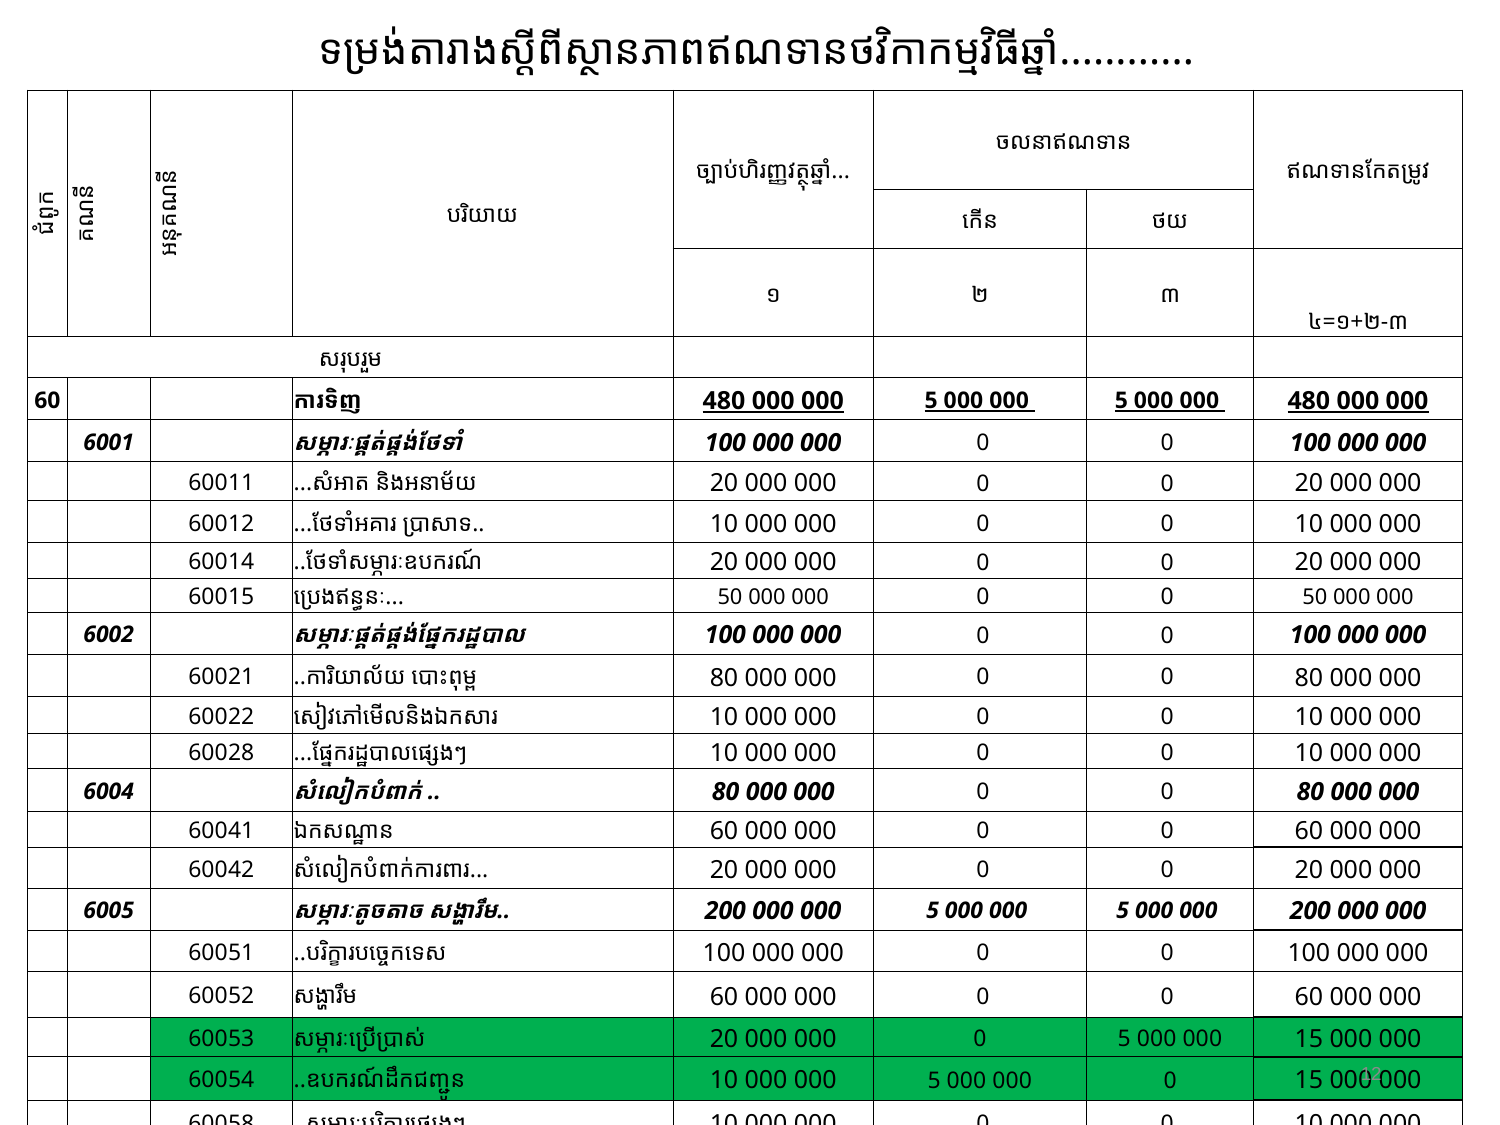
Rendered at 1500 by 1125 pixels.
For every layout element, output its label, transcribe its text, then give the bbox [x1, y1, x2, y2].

table_cell 20 000 000 [674, 848, 873, 888]
table_cell 100 000 000 [1254, 613, 1462, 654]
table_cell [28, 655, 67, 696]
table_header បរិយាយ [293, 91, 673, 336]
table_cell 0 [874, 734, 1086, 768]
table_cell សំលៀកបំពាក់ .. [293, 769, 673, 811]
table_cell 480 000 000 [674, 378, 873, 419]
table_cell 60 000 000 [674, 972, 873, 1017]
table_cell 6002 [68, 613, 150, 654]
table_cell ..ថែទាំសម្ភារៈឧបករណ៍ [293, 543, 673, 578]
table_cell 60 000 000 [1254, 812, 1462, 846]
table_cell 5 000 000 [1087, 889, 1253, 930]
table_cell សង្ហារឹម [293, 972, 673, 1017]
table_cell 50 000 000 [1254, 579, 1462, 612]
table_cell [28, 501, 67, 542]
table_cell 80 000 000 [674, 655, 873, 696]
table_cell 5 000 000 [874, 378, 1086, 419]
table_cell [1254, 337, 1462, 377]
table_cell 20 000 000 [674, 462, 873, 500]
table_cell [68, 812, 150, 847]
table_cell 6005 [68, 889, 150, 930]
table_cell 60011 [151, 462, 292, 500]
table_cell 60054 [151, 1057, 292, 1100]
table_cell ..ការិយាល័យ បោះពុម្ព [293, 655, 673, 696]
table_cell 60015 [151, 579, 292, 612]
table_cell 60012 [151, 501, 292, 542]
table_cell 100 000 000 [674, 931, 873, 971]
table_cell 0 [1087, 655, 1253, 696]
table_header គណនី [68, 91, 150, 336]
table_cell 200 000 000 [1254, 889, 1462, 929]
table_cell សម្ភារៈប្រើប្រាស់ [293, 1018, 673, 1056]
slide_number 12 [1059, 1042, 1397, 1103]
table_cell [28, 848, 67, 888]
table_cell 0 [874, 420, 1086, 461]
table_cell [28, 420, 67, 461]
table_cell 0 [1087, 579, 1253, 612]
table_cell [151, 613, 292, 654]
table_cell 5 000 000 [1087, 1018, 1253, 1042]
table_cell [28, 931, 67, 971]
table_cell [674, 337, 873, 377]
table_cell 0 [874, 462, 1086, 500]
table_cell កើន [874, 190, 1086, 248]
table_cell [68, 378, 150, 419]
table_cell 80 000 000 [1254, 655, 1462, 696]
table_cell [68, 655, 150, 696]
table_header ជំពូក [28, 91, 67, 336]
table_cell 60051 [151, 931, 292, 971]
table_cell 60022 [151, 697, 292, 733]
table_cell 0 [1087, 462, 1253, 500]
table_cell 0 [874, 848, 1086, 888]
table_cell [874, 337, 1086, 377]
table_cell 60042 [151, 848, 292, 888]
table_cell [28, 462, 67, 500]
table_cell 20 000 000 [1254, 848, 1462, 888]
table_cell 0 [1087, 812, 1253, 847]
table_cell 20 000 000 [1254, 543, 1462, 578]
table_cell 60028 [151, 734, 292, 768]
table_cell ...ផ្នែករដ្ឋបាលផ្សេងៗ [293, 734, 673, 768]
table_cell 0 [874, 812, 1086, 847]
table_cell 100 000 000 [1254, 420, 1462, 461]
table_cell [28, 734, 67, 768]
table_cell ..សម្ភារៈបរិក្ខារផ្សេងៗ [293, 1101, 673, 1125]
table_cell [68, 501, 150, 542]
table_cell 10 000 000 [674, 1101, 873, 1125]
table_cell [1087, 337, 1253, 377]
table_cell 0 [1087, 734, 1253, 768]
table_cell 60058 [151, 1101, 292, 1125]
table_cell 0 [1087, 769, 1253, 811]
table_cell សម្ភារៈផ្គត់ផ្គង់ផ្នែករដ្ឋបាល [293, 613, 673, 654]
table_cell [68, 972, 150, 1017]
table_cell ១ [674, 249, 873, 336]
title ទម្រង់​តារាងស្ដីពីស្ថានភាពឥណទានថវិកាកម្មវិធីឆ្នាំ............​ [50, 12, 1463, 90]
table_cell 5 000 000 [874, 1057, 1059, 1100]
table_cell 0 [1087, 697, 1253, 733]
table_cell 10 000 000 [674, 501, 873, 542]
table_cell 0 [874, 579, 1086, 612]
table_cell 0 [874, 655, 1086, 696]
table_header ឥណទានកែតម្រូវ [1254, 91, 1462, 248]
table_cell 60 000 000 [1254, 972, 1462, 1016]
table_cell 0 [1087, 1103, 1253, 1125]
table_cell 0 [1087, 543, 1253, 578]
table_cell [28, 889, 67, 930]
table_cell [151, 769, 292, 811]
table_cell 10 000 000 [1254, 697, 1462, 733]
table_cell [68, 1101, 150, 1125]
table_cell 6004 [68, 769, 150, 811]
table_cell ..បរិក្ខារបច្ចេកទេស [293, 931, 673, 971]
table_cell [28, 579, 67, 612]
table_cell 60021 [151, 655, 292, 696]
table_cell ឯកសណ្ឋាន [293, 812, 673, 847]
table_cell 0 [874, 543, 1086, 578]
table_cell 0 [874, 1101, 1086, 1125]
table_cell 0 [874, 769, 1086, 811]
table_cell [68, 543, 150, 578]
table_cell [68, 462, 150, 500]
table_cell 20 000 000 [674, 1018, 873, 1056]
table_cell ...សំអាត និងអនាម័យ [293, 462, 673, 500]
table_cell 0 [874, 931, 1086, 971]
table_cell 10 000 000 [674, 734, 873, 768]
table_cell 0 [874, 1018, 1086, 1056]
table_cell 50 000 000 [674, 579, 873, 612]
table_cell សៀវភៅមើលនិងឯកសារ [293, 697, 673, 733]
table_cell 60041 [151, 812, 292, 847]
table_cell ២ [874, 249, 1086, 336]
table_cell [68, 848, 150, 888]
table_cell សំលៀកបំពាក់ការពារ... [293, 848, 673, 888]
table_cell 5 000 000 [1087, 378, 1253, 419]
table_cell សម្ភារៈផ្គត់ផ្គង់ថែទាំ [293, 420, 673, 461]
table_cell [151, 420, 292, 461]
table_cell 10 000 000 [674, 697, 873, 733]
table_cell 0 [874, 501, 1086, 542]
table_cell [68, 734, 150, 768]
table_cell ៤=១+២-៣ [1254, 249, 1462, 336]
table_cell [28, 697, 67, 733]
table_header ច្បាប់ហិរញ្ញវត្ថុឆ្នាំ... [674, 91, 873, 248]
table_cell 0 [874, 972, 1086, 1017]
table_cell 60 [28, 378, 67, 419]
table_cell 10 000 000 [1254, 734, 1462, 768]
table_cell 60053 [151, 1018, 292, 1056]
table_cell [28, 613, 67, 654]
table_cell 10 000 000 [1254, 501, 1462, 542]
table_cell 200 000 000 [674, 889, 873, 930]
table_cell [28, 1057, 67, 1100]
table_cell 0 [1087, 501, 1253, 542]
table_cell 15 000 000 [1397, 1058, 1462, 1099]
table_cell [68, 1057, 150, 1100]
table_cell 0 [1087, 972, 1253, 1017]
table_header ចលនាឥណទាន [874, 91, 1253, 189]
table_cell ៣ [1087, 249, 1253, 336]
table_cell [68, 1018, 150, 1056]
table_cell [28, 1018, 67, 1056]
table_cell ..ឧបករណ៍ដឹកជញ្ជូន [293, 1057, 673, 1100]
table_cell [28, 972, 67, 1017]
table_cell 60052 [151, 972, 292, 1017]
table_cell 100 000 000 [674, 613, 873, 654]
table_cell [28, 769, 67, 811]
table_cell 10 000 000 [674, 1057, 873, 1100]
table_cell ...ថែទាំអគារ ប្រាសាទ.. [293, 501, 673, 542]
table_cell 80 000 000 [1254, 769, 1462, 811]
table_cell 6001 [68, 420, 150, 461]
table_cell 480 000 000 [1254, 378, 1462, 419]
table_cell ការទិញ [293, 378, 673, 419]
table_cell ប្រេងឥន្ធនៈ... [293, 579, 673, 612]
table_cell [151, 889, 292, 930]
table_cell 100 000 000 [1254, 931, 1462, 971]
table_cell 10 000 000 [1254, 1101, 1462, 1125]
table_cell 0 [1087, 613, 1253, 654]
table_cell 0 [874, 697, 1086, 733]
table_header អនុគណនី [151, 91, 292, 336]
table_cell [28, 1101, 67, 1125]
table_cell ថយ [1087, 190, 1253, 248]
table_cell 0 [1087, 931, 1253, 971]
table_cell 60 000 000 [674, 812, 873, 847]
table_cell 80 000 000 [674, 769, 873, 811]
table_cell សម្ភារៈតូចតាច សង្ហារឹម.. [293, 889, 673, 930]
table_cell [151, 378, 292, 419]
table_cell 15 000 000 [1254, 1018, 1462, 1056]
table_cell 0 [1087, 420, 1253, 461]
table_cell [68, 579, 150, 612]
table_cell [68, 931, 150, 971]
table_cell [68, 697, 150, 733]
table_cell [28, 812, 67, 847]
table_cell 5 000 000 [874, 889, 1086, 930]
table_cell 20 000 000 [674, 543, 873, 578]
table_cell 20 000 000 [1254, 462, 1462, 500]
table_cell [28, 543, 67, 578]
table_cell 0 [1087, 848, 1253, 888]
table_cell សរុបរួម [28, 337, 673, 377]
table_cell 100 000 000 [674, 420, 873, 461]
table_cell 60014 [151, 543, 292, 578]
table_cell 0 [874, 613, 1086, 654]
